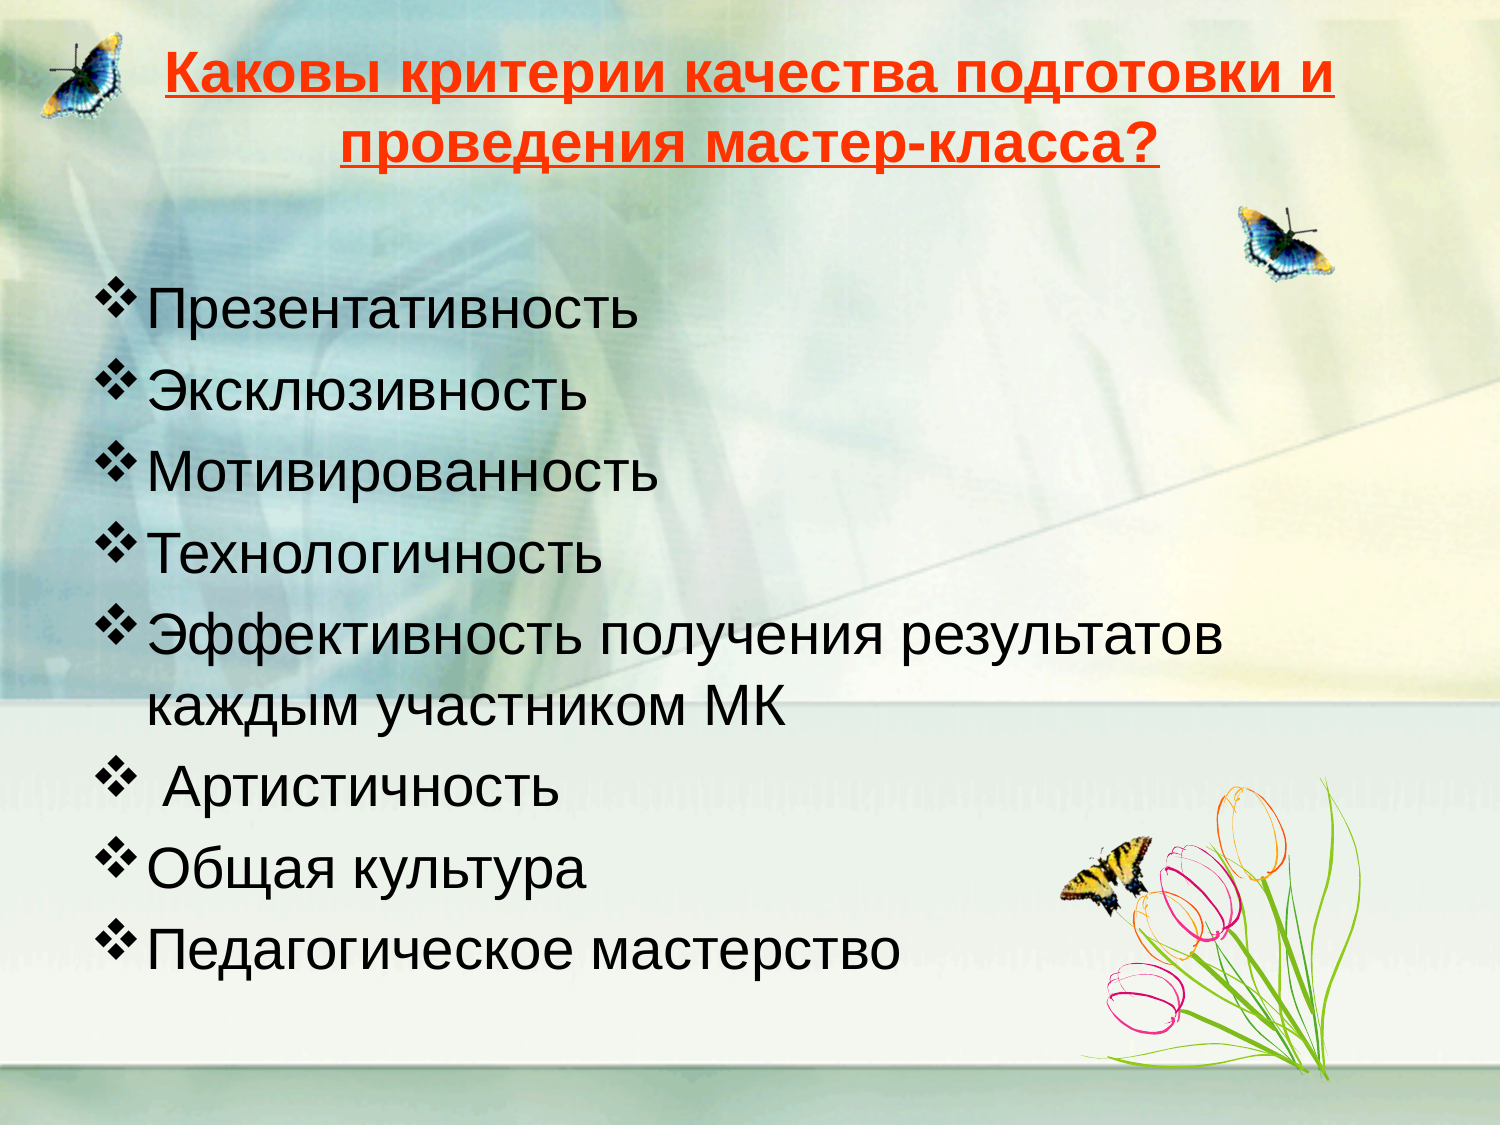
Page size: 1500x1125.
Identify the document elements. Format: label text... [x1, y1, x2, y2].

title Каковы критерии качества подготовки и проведения мастер-класса? [74, 44, 1426, 233]
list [1210, 207, 1350, 287]
list Презентативность Эксклюзивность Мотивированность Технологичность Эффективность получения результатов каждым участником МК Артистичность Общая культура Педагогическое мастерство [74, 262, 1424, 1006]
picture [0, 0, 1500, 1125]
